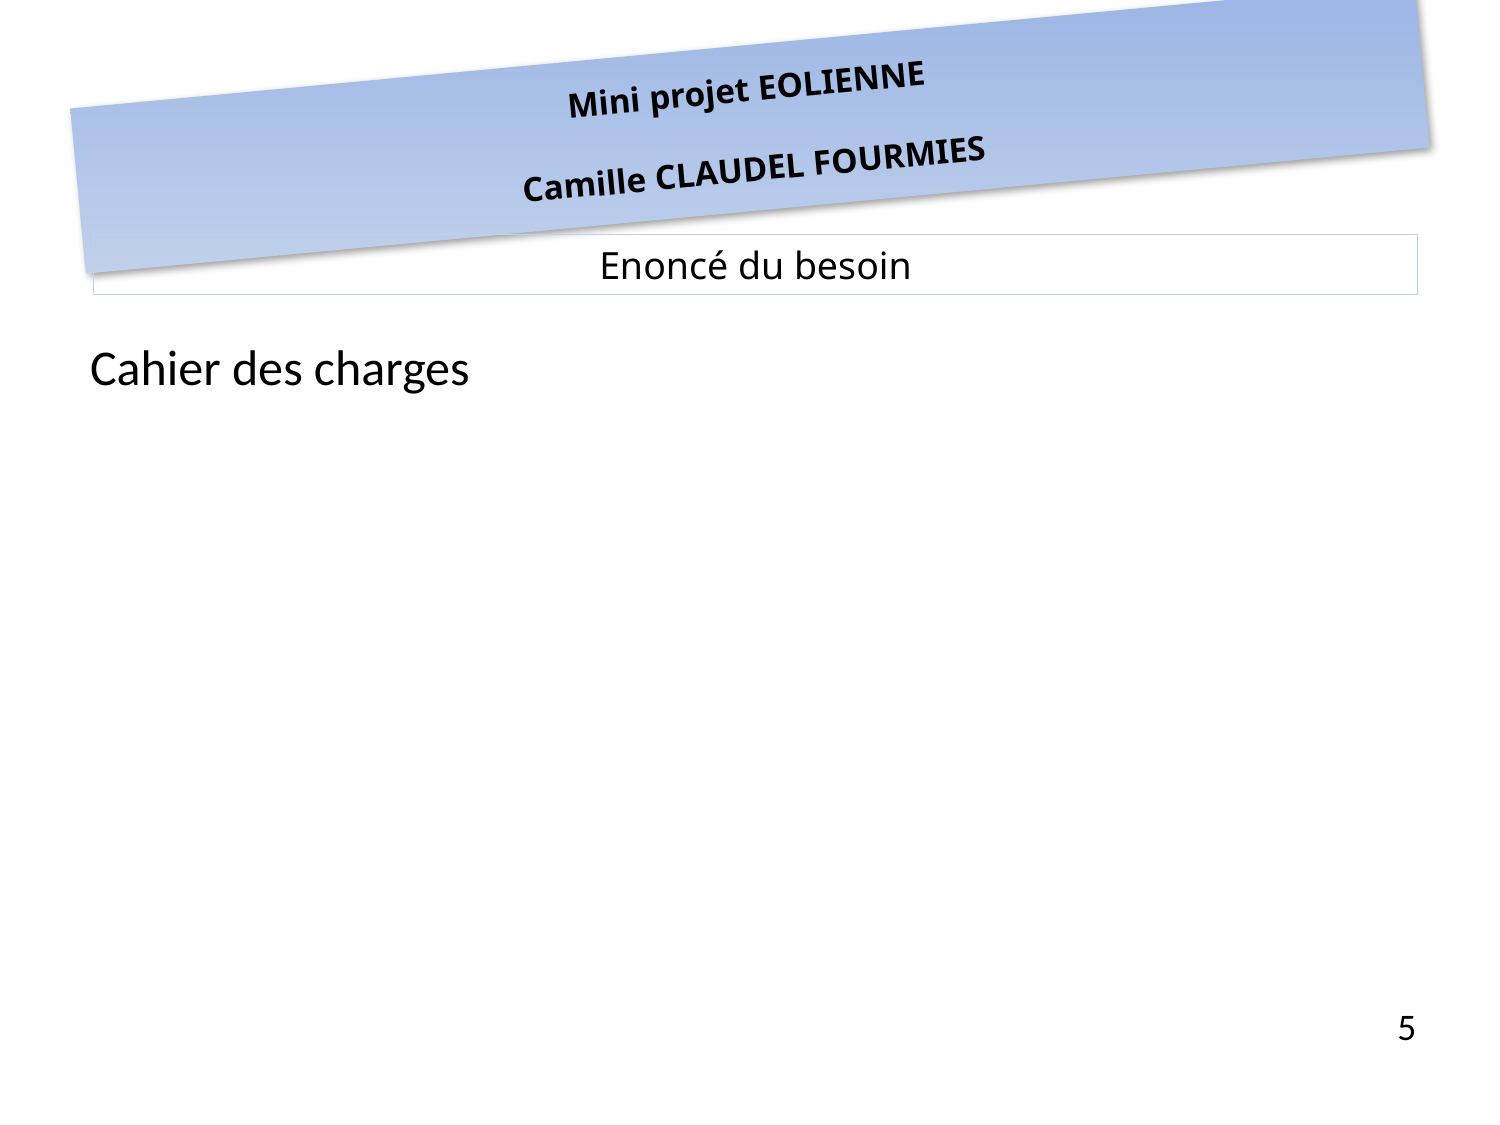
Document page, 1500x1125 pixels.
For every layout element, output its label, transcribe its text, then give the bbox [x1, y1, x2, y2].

text_box Enoncé du besoin [93, 234, 1418, 295]
title Mini projet EOLIENNE Camille CLAUDEL FOURMIES [70, 0, 1430, 274]
text_box 5 [1382, 996, 1454, 1056]
list Cahier des charges [75, 328, 1425, 938]
